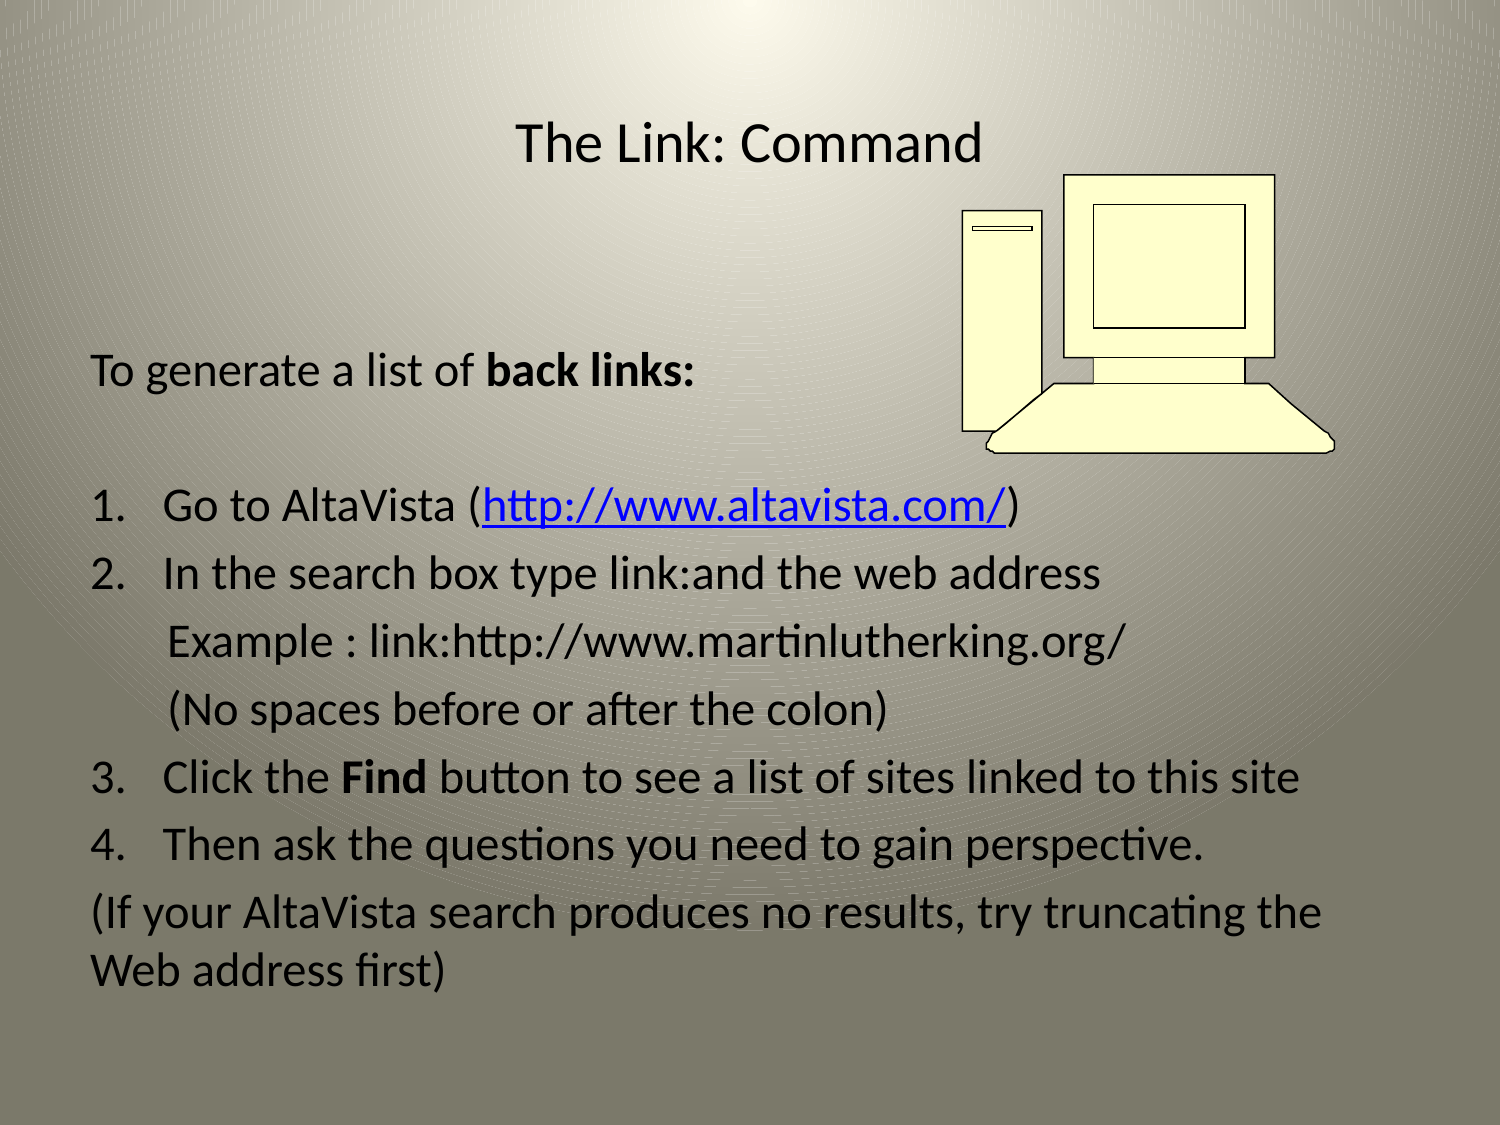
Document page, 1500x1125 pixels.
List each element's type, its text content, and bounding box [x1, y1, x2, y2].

list To generate a list of back links: Go to AltaVista (http://www.altavista.com/) In the search box type link:and the web address Example : link:http://www.martinlutherking.org/ (No spaces before or after the colon) Click the Find button to see a list of sites linked to this site Then ask the questions you need to gain perspective. (If your AltaVista search produces no results, try truncating the Web address first) [75, 262, 1425, 1005]
title The Link: Command [75, 45, 1425, 233]
text_box [962, 174, 1335, 454]
